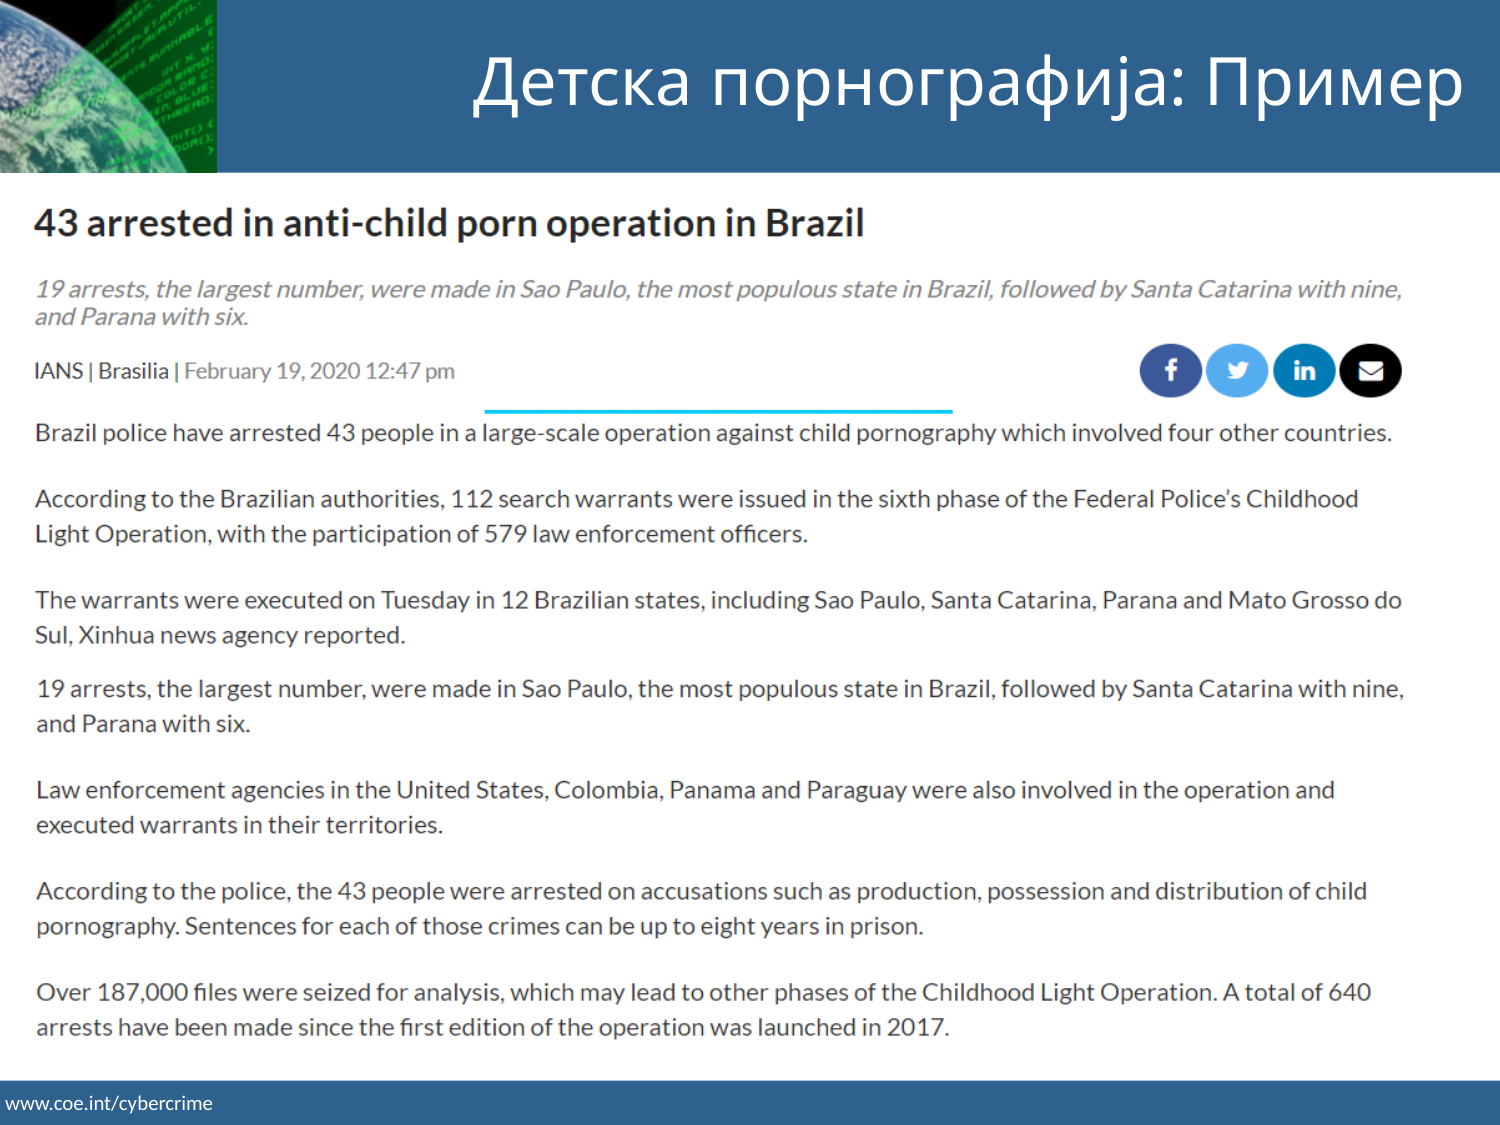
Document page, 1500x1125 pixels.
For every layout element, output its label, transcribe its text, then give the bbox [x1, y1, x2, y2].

text_box Детска порнографија: Пример [230, 31, 1483, 127]
picture [0, 0, 217, 173]
picture [17, 194, 1500, 1077]
